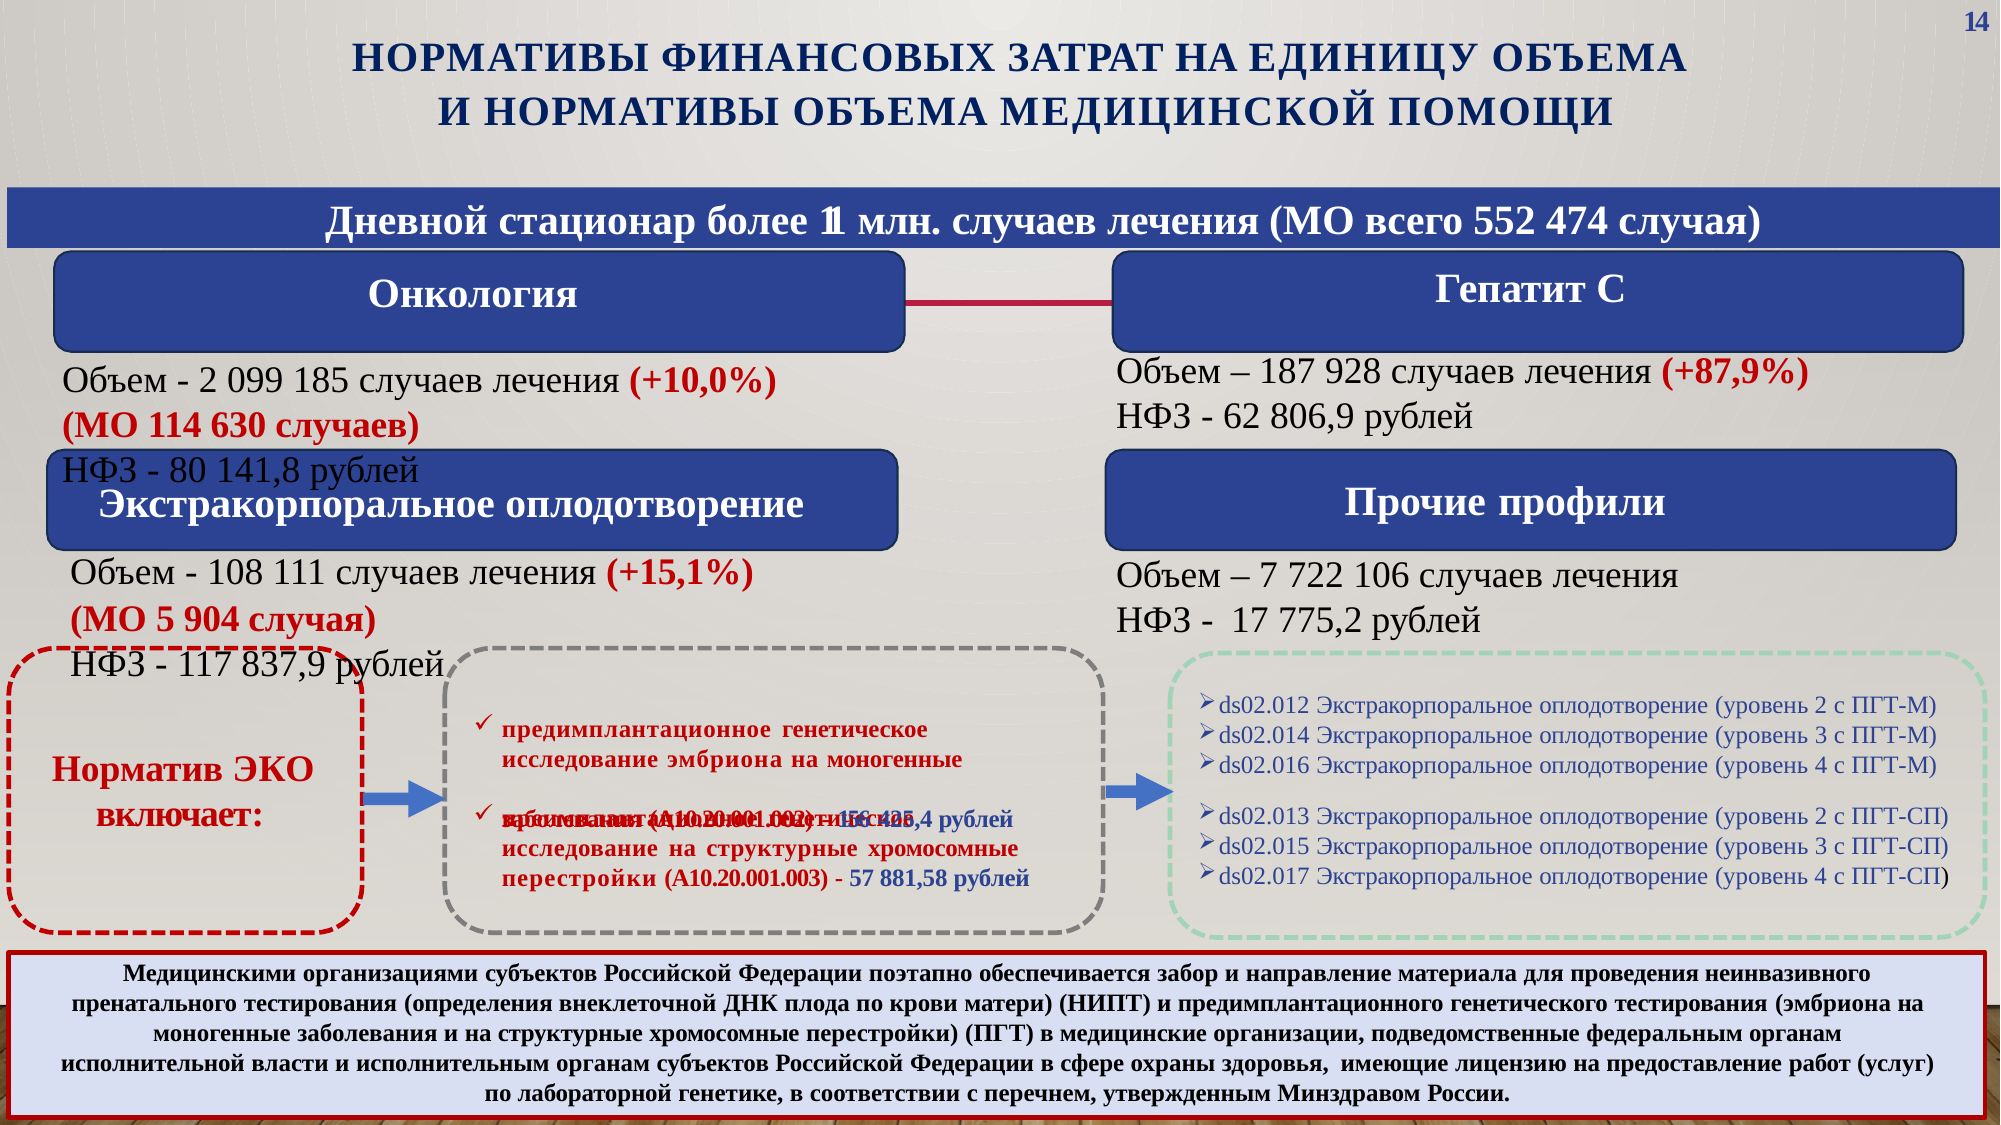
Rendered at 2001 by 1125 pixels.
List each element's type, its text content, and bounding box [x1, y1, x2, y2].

text_box Объем - 2 099 185 случаев лечения (+10,0%) (МО 114 630 случаев) НФЗ - 80 141,8 рублей [60, 352, 788, 448]
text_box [6, 187, 2000, 352]
text_box [8, 648, 363, 933]
text_box 14 [1951, 0, 2000, 37]
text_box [45, 448, 899, 552]
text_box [1104, 448, 1958, 552]
text_box Объем – 187 928 случаев лечения (+87,9%) НФЗ - 62 806,9 рублей [1114, 352, 1813, 436]
text_box ds02.012 Экстракорпоральное оплодотворение (уровень 2 с ПГТ-М) ds02.014 Экстракорпоральное оплодотворение (уровень 3 с ПГТ-М) ds02.016 Экстракорпоральное оплодотворение (уровень 4 с ПГТ-М) [1197, 686, 1944, 779]
text_box преимплантационное генетическое исследование на структурные хромосомные перестройки (А10.20.001.003) - 57 881,58 рублей [471, 800, 1088, 892]
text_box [6, 949, 1988, 1121]
text_box [1170, 652, 1985, 938]
title Нормативы финансовых затрат на единицу объема и нормативы объема медицинской помощи [237, 16, 1813, 187]
text_box [444, 648, 1104, 933]
text_box ds02.013 Экстракорпоральное оплодотворение (уровень 2 с ПГТ-СП) ds02.015 Экстракорпоральное оплодотворение (уровень 3 с ПГТ-СП) ds02.017 Экстракорпоральное оплодотворение (уровень 4 с ПГТ-СП) [1196, 797, 1957, 890]
text_box Норматив ЭКО включает: [49, 741, 343, 834]
text_box Объем - 108 111 случаев лечения (+15,1%) (МО 5 904 случая) НФЗ - 117 837,9 рублей предимплантационное генетическое исследование эмбриона на моногенные заболевания (А10.20.001.002) - 156 425,4 рублей [68, 545, 1016, 833]
picture [0, 1005, 2000, 1125]
text_box [1106, 772, 1174, 811]
text_box Объем – 7 722 106 случаев лечения НФЗ - 17 775,2 рублей [1114, 552, 1687, 641]
